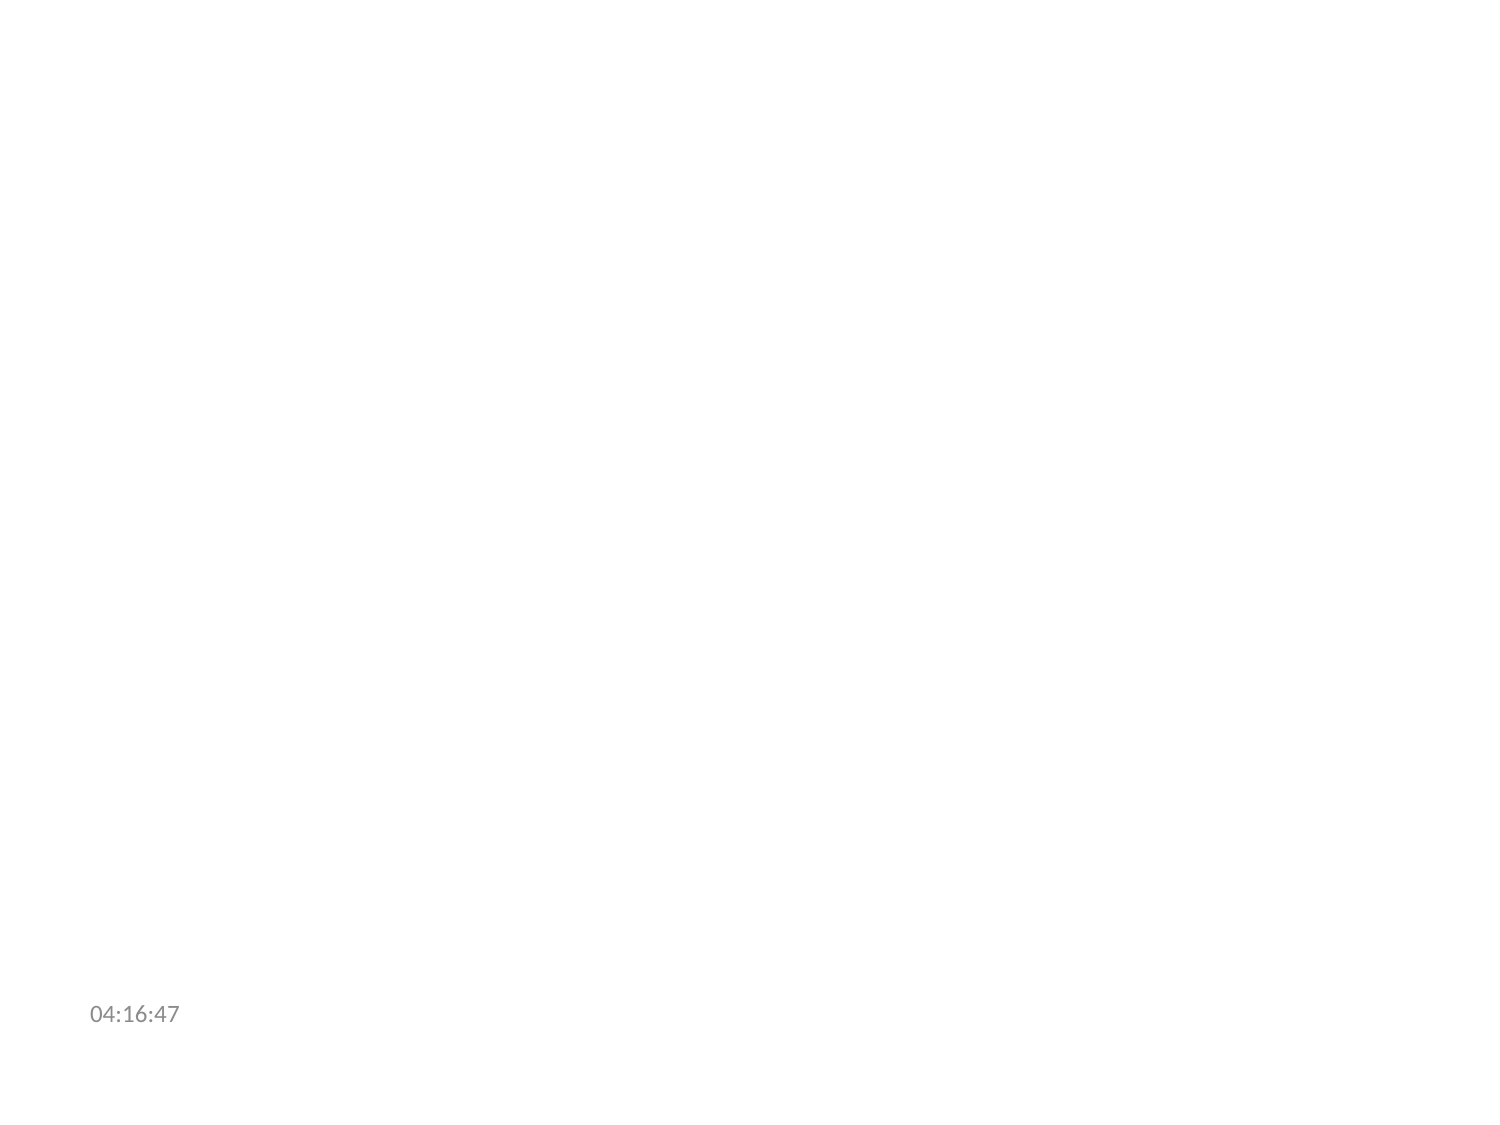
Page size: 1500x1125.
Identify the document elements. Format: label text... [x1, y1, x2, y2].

text_box 15:35:09 [75, 982, 425, 1043]
